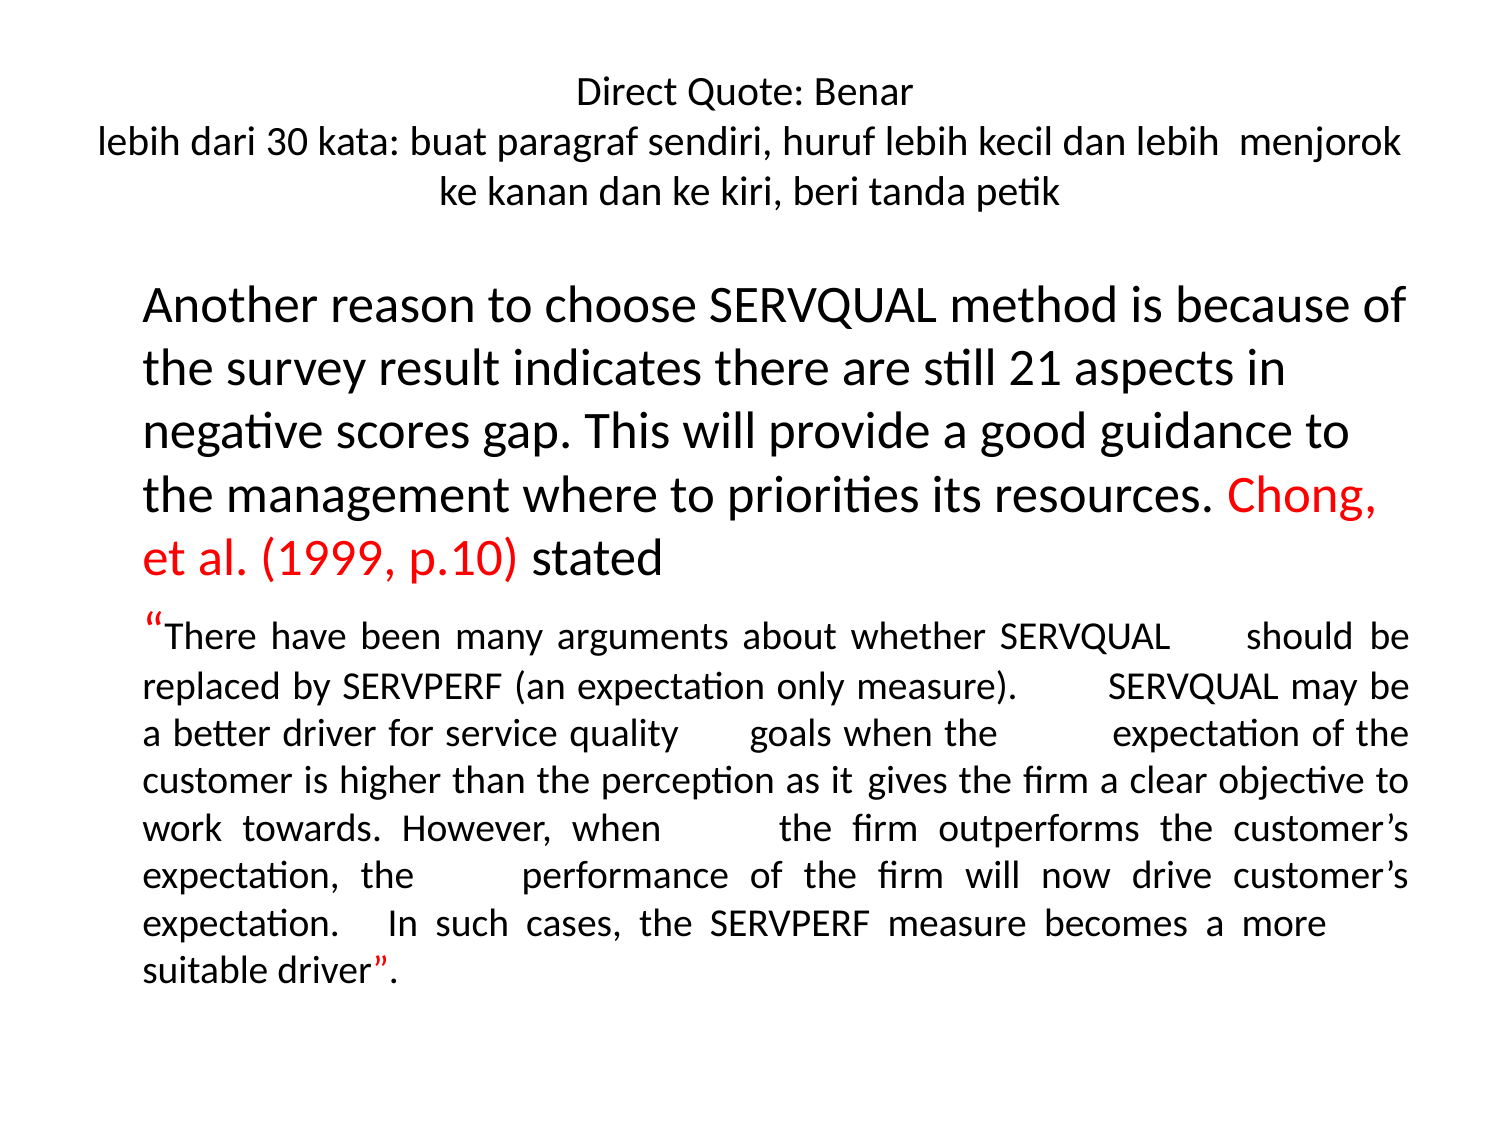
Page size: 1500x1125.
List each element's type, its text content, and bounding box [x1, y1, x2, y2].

list Another reason to choose SERVQUAL method is because of the survey result indicates there are still 21 aspects in negative scores gap. This will provide a good guidance to the management where to priorities its resources. Chong, et al. (1999, p.10) stated “There have been many arguments about whether SERVQUAL should be replaced by SERVPERF (an expectation only measure). SERVQUAL may be a better driver for service quality goals when the expectation of the customer is higher than the perception as it gives the firm a clear objective to work towards. However, when the firm outperforms the customer’s expectation, the performance of the firm will now drive customer’s expectation. In such cases, the SERVPERF measure becomes a more suitable driver”. [75, 262, 1425, 1005]
title Direct Quote: Benar lebih dari 30 kata: buat paragraf sendiri, huruf lebih kecil dan lebih menjorok ke kanan dan ke kiri, beri tanda petik [75, 45, 1425, 233]
